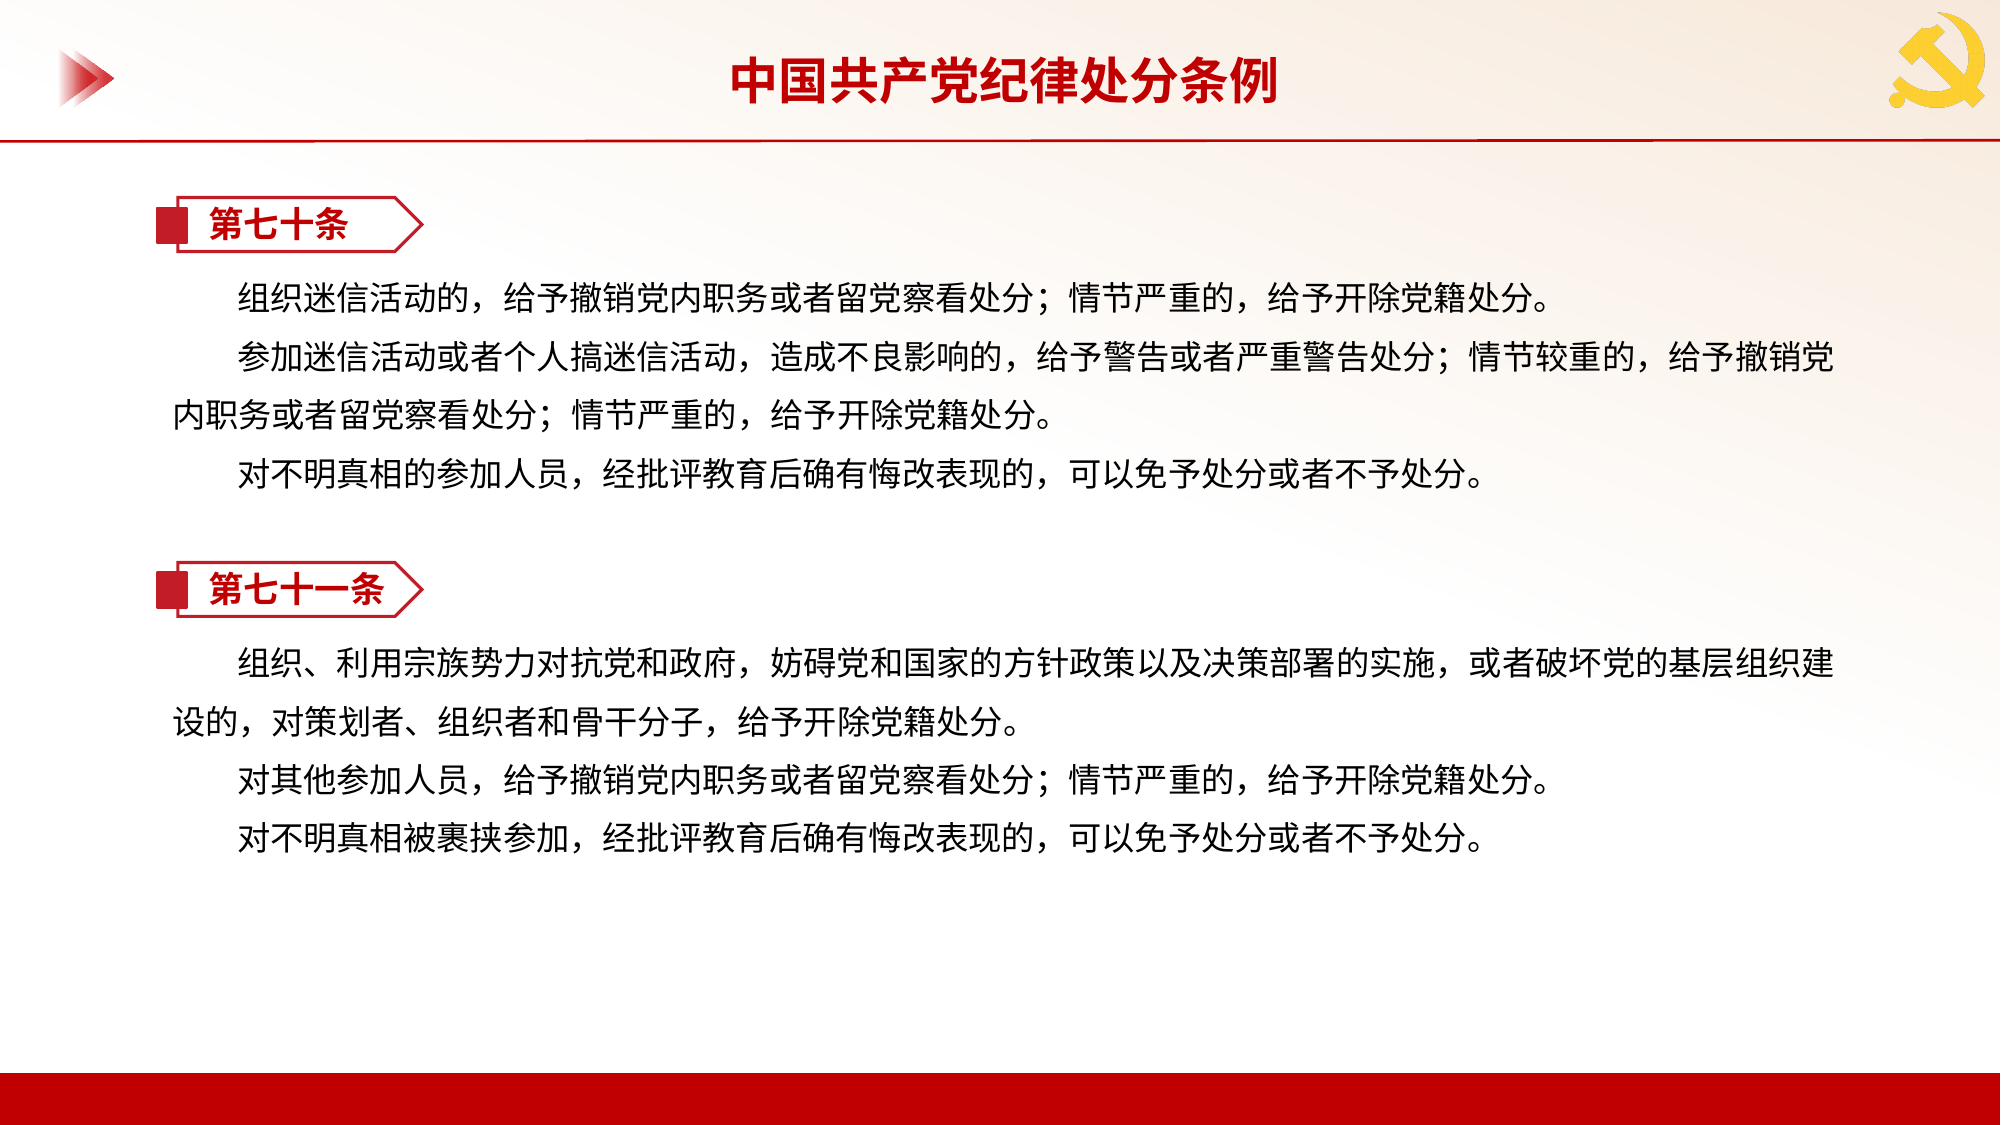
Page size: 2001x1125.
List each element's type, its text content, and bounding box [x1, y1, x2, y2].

picture [1889, 12, 1985, 108]
text_box 组织迷信活动的，给予撤销党内职务或者留党察看处分；情节严重的，给予开除党籍处分。 参加迷信活动或者个人搞迷信活动，造成不良影响的，给予警告或者严重警告处分；情节较重的，给予撤销党内职务或者留党察看处分；情节严重的，给予开除党籍处分。 对不明真相的参加人员，经批评教育后确有悔改表现的，可以免予处分或者不予处分。 [157, 251, 1850, 334]
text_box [156, 559, 422, 618]
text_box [156, 194, 422, 253]
text_box [0, 1072, 2000, 1125]
text_box 中国共产党纪律处分条例 [303, 29, 1705, 117]
text_box 组织、利用宗族势力对抗党和政府，妨碍党和国家的方针政策以及决策部署的实施，或者破坏党的基层组织建设的，对策划者、组织者和骨干分子，给予开除党籍处分。 对其他参加人员，给予撤销党内职务或者留党察看处分；情节严重的，给予开除党籍处分。 对不明真相被裹挟参加，经批评教育后确有悔改表现的，可以免予处分或者不予处分。 [157, 616, 1850, 698]
